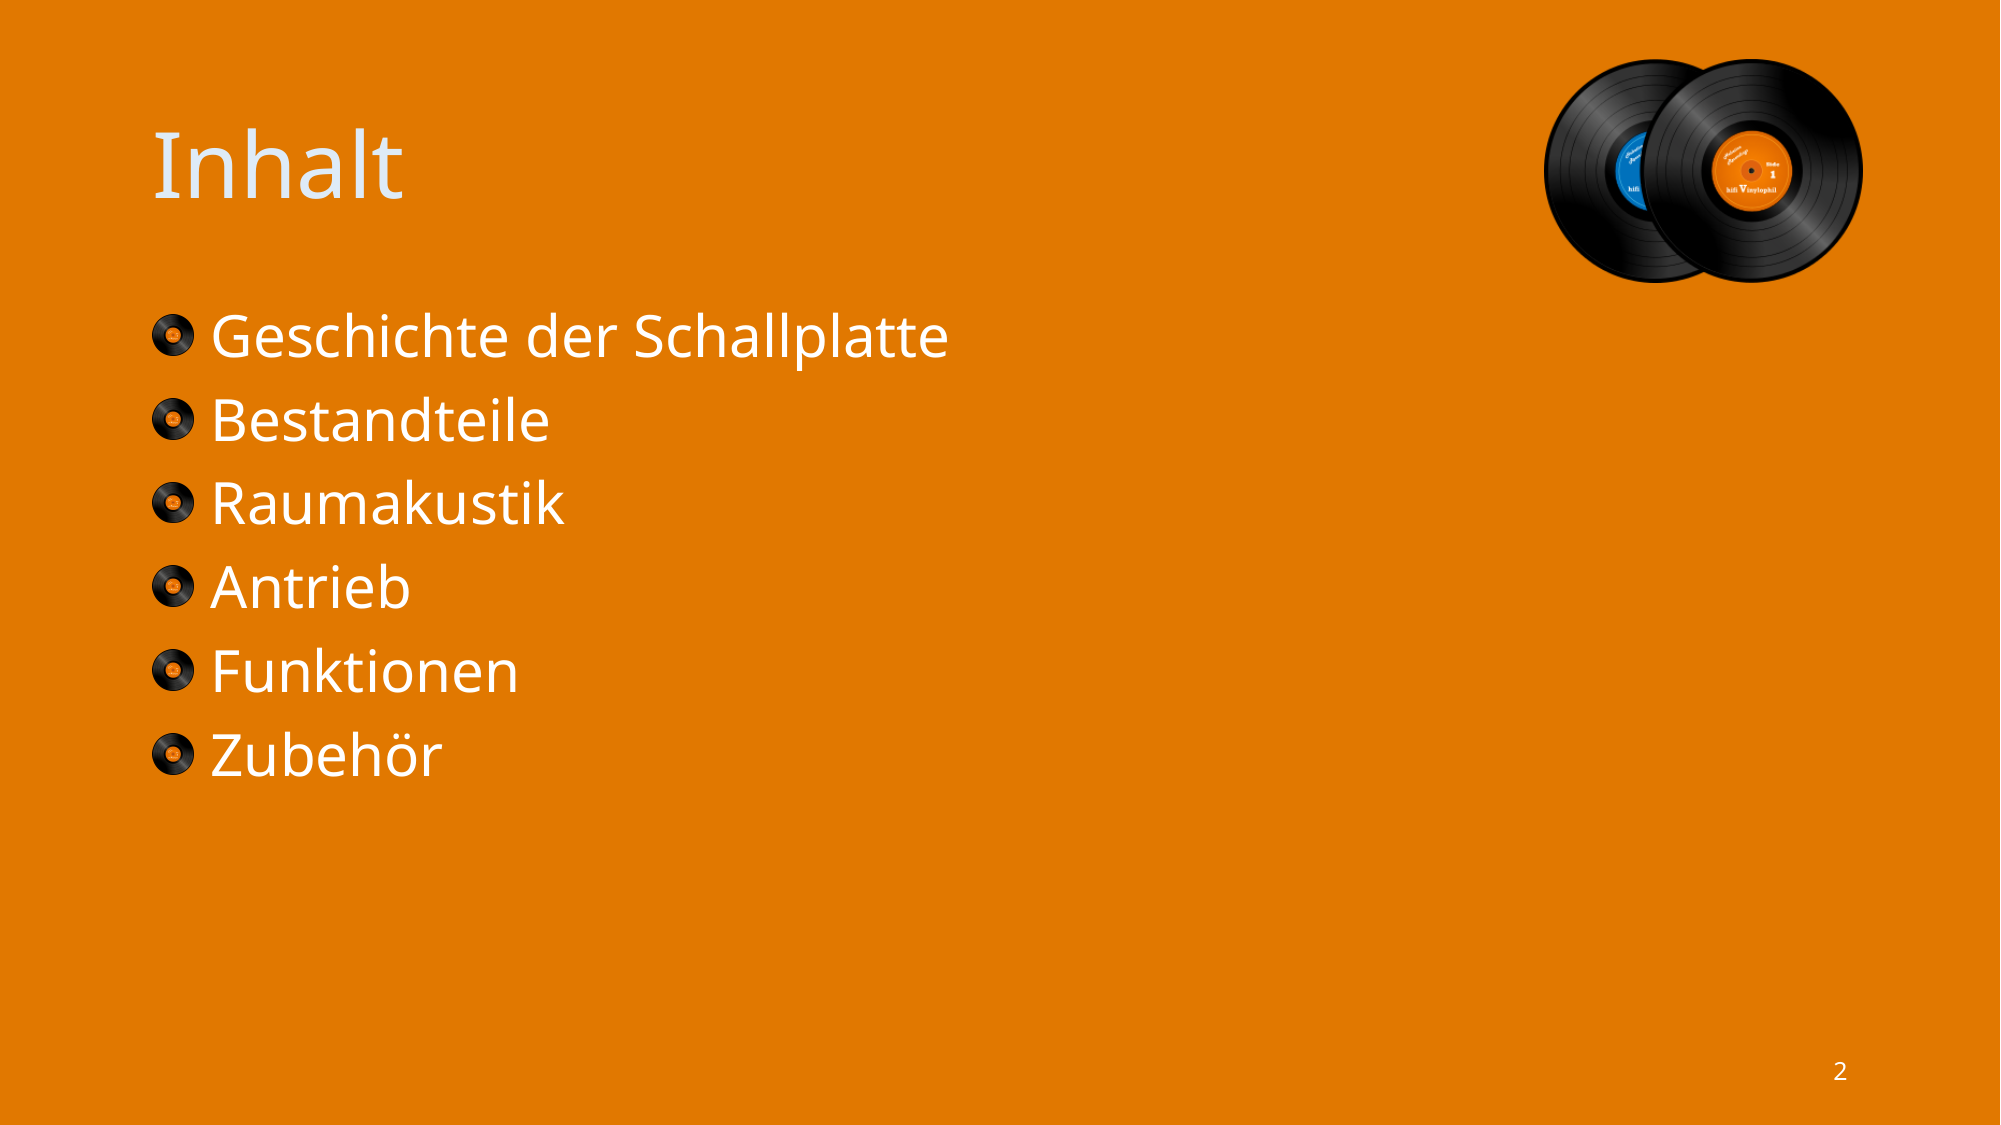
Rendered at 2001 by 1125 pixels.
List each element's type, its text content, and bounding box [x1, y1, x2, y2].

picture [152, 733, 194, 775]
picture [152, 649, 194, 691]
list Geschichte der Schallplatte Bestandteile Raumakustik Antrieb Funktionen Zubehör [137, 299, 1863, 1014]
title Inhalt [137, 59, 1496, 278]
picture [152, 565, 194, 607]
picture [152, 398, 194, 440]
picture [1544, 59, 1863, 283]
slide_number 2 [1412, 1042, 1863, 1103]
picture [152, 482, 194, 523]
picture [152, 314, 194, 356]
